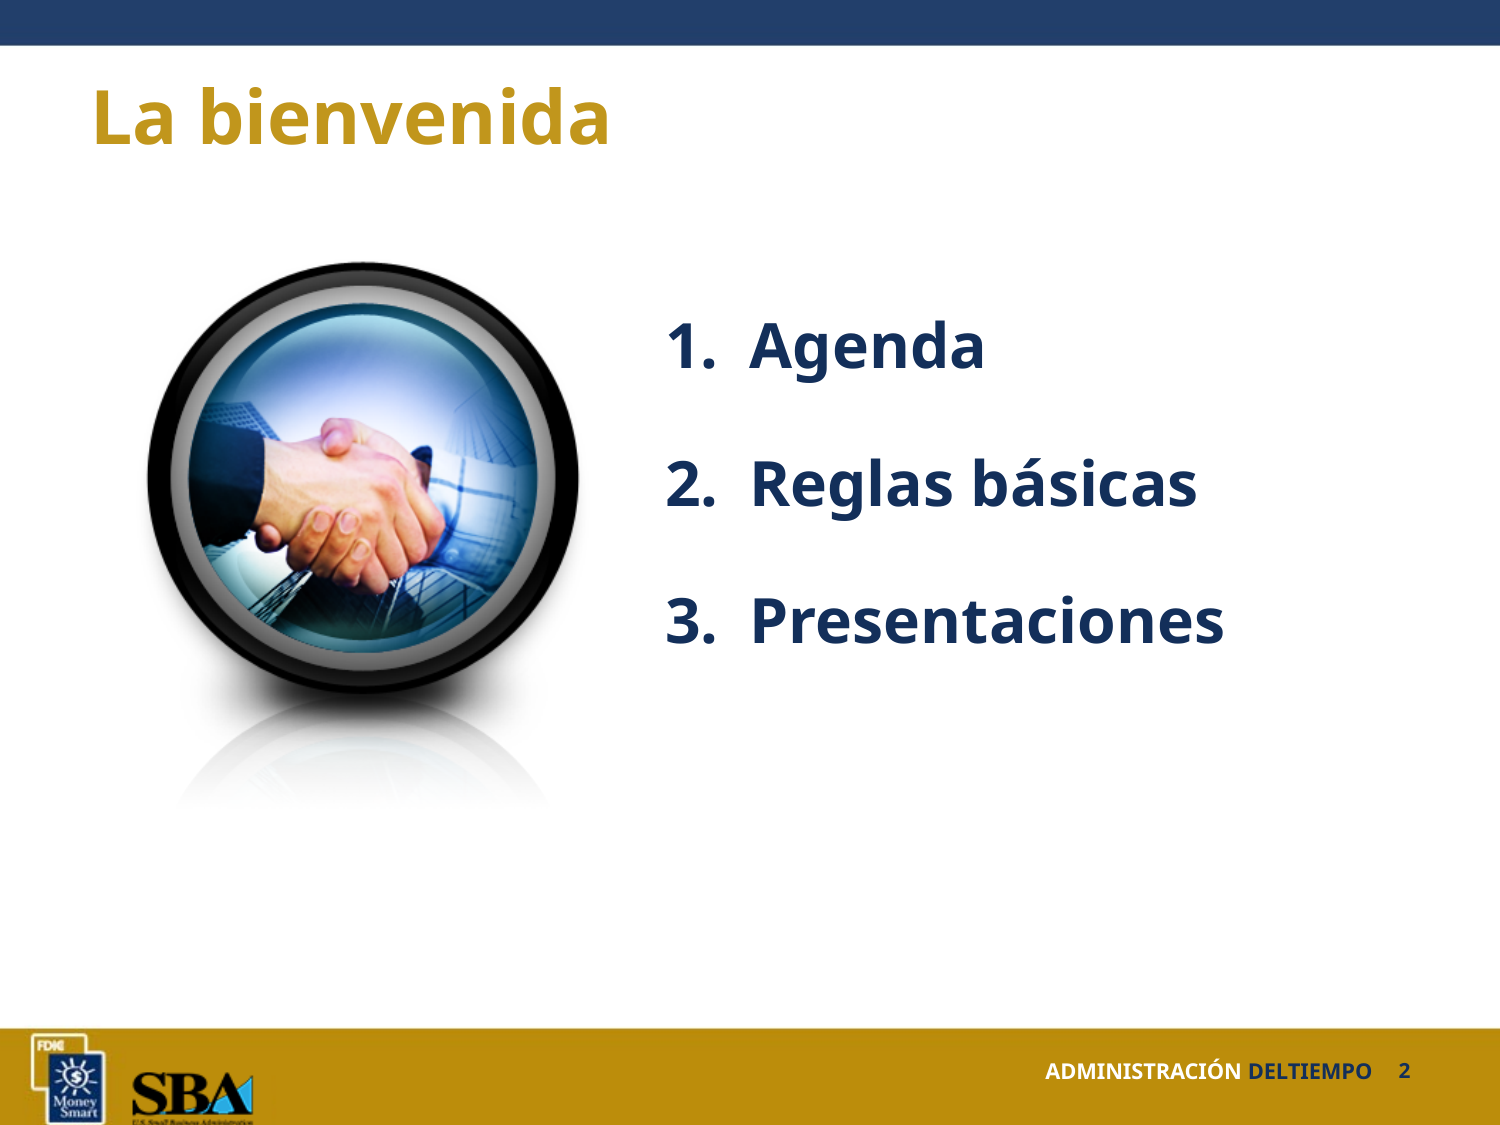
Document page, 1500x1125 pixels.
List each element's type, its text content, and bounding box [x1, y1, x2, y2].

list Agenda Reglas básicas Presentaciones [649, 212, 1363, 751]
picture [0, 0, 1500, 1125]
title La bienvenida [74, 62, 1426, 163]
